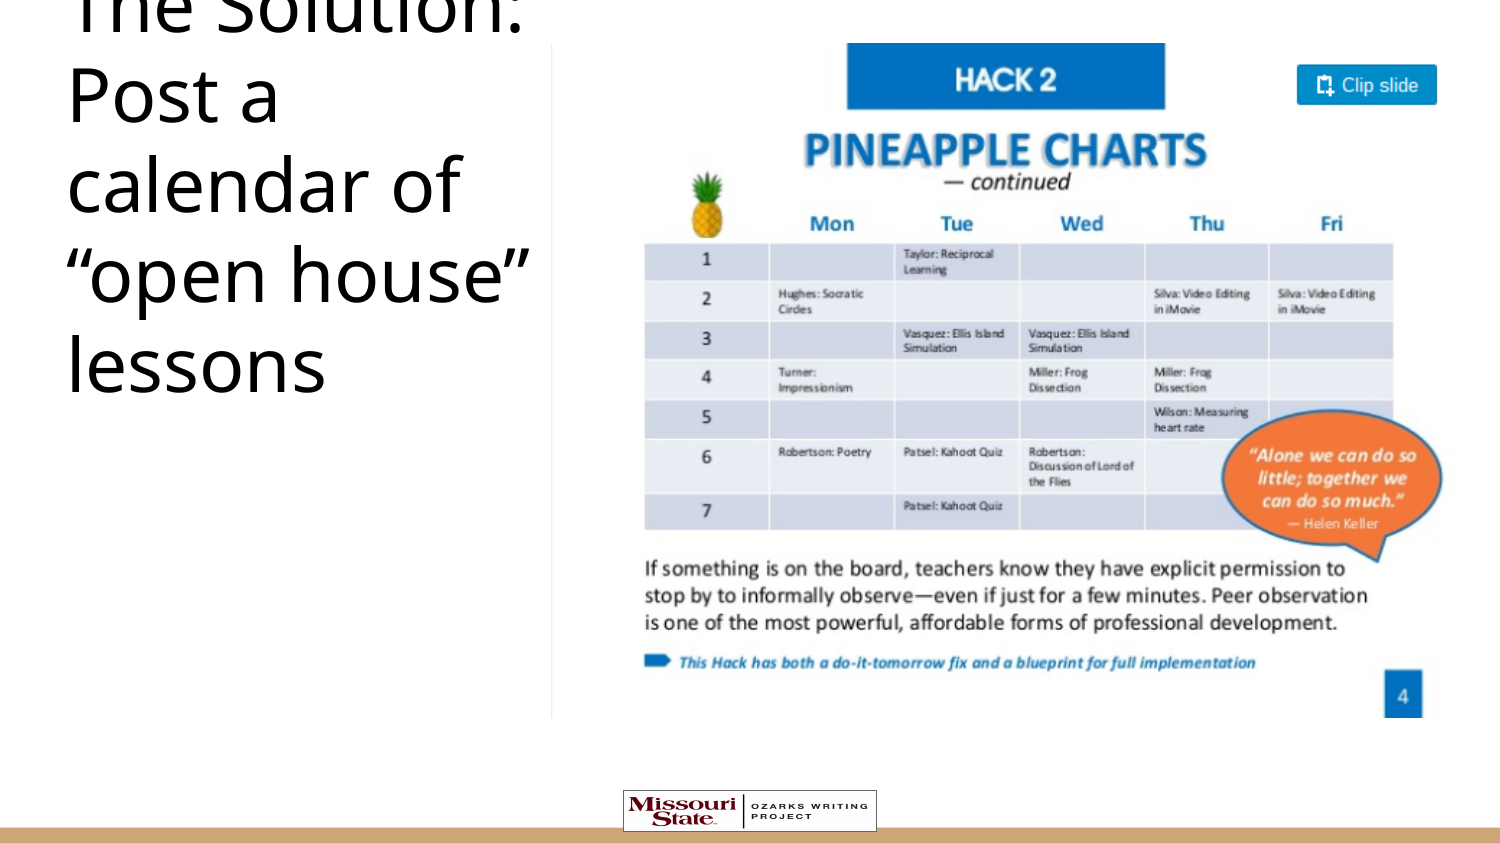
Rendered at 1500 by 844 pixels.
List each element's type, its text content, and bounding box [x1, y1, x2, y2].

picture [551, 43, 1456, 718]
title The Solution: Post a calendar of “open house” lessons [51, 285, 545, 423]
picture [624, 791, 876, 831]
